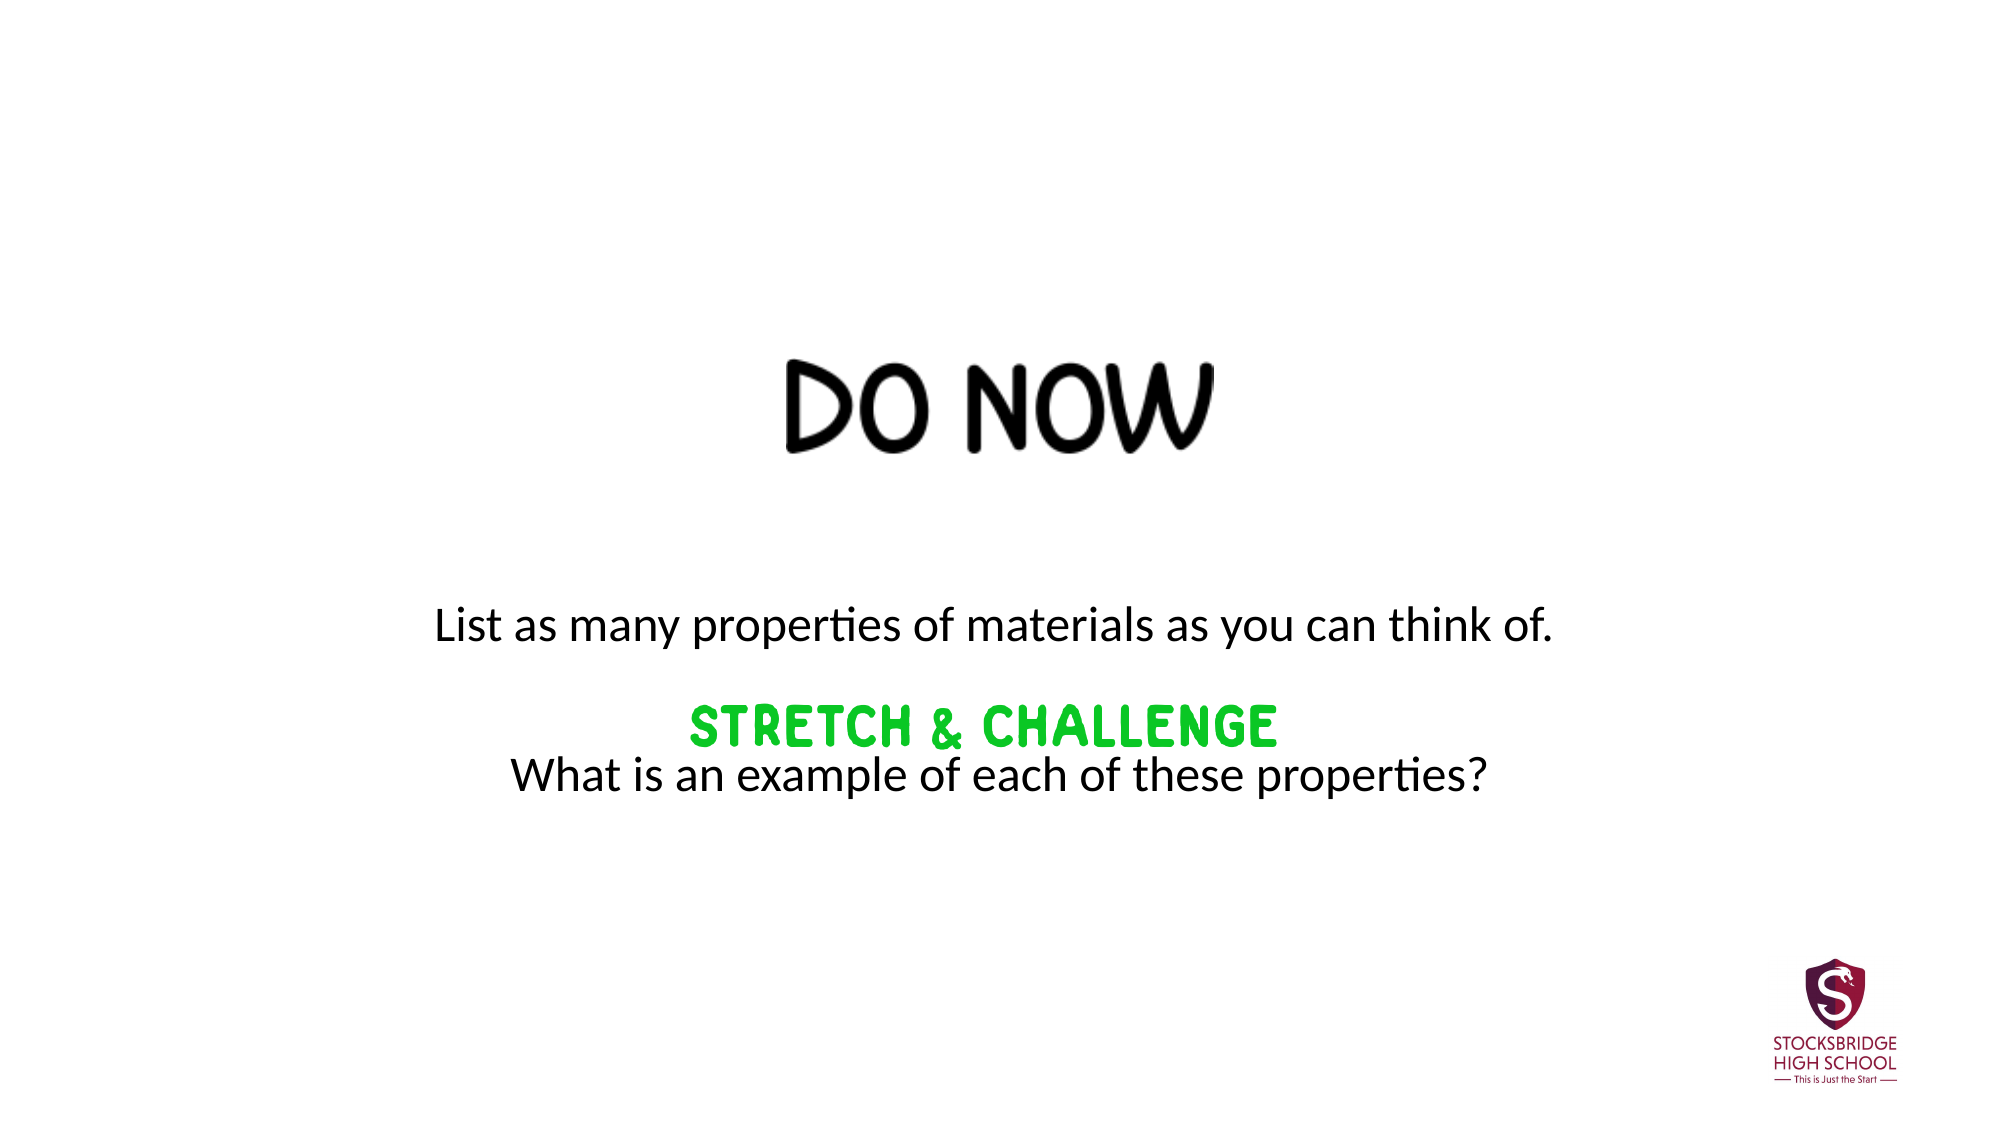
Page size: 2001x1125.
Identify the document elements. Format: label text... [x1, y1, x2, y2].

subtitle List as many properties of materials as you can think of. What is an example of each of these properties? [249, 590, 1750, 863]
picture [1768, 956, 1903, 1084]
picture [786, 358, 1214, 456]
picture [690, 703, 1277, 750]
